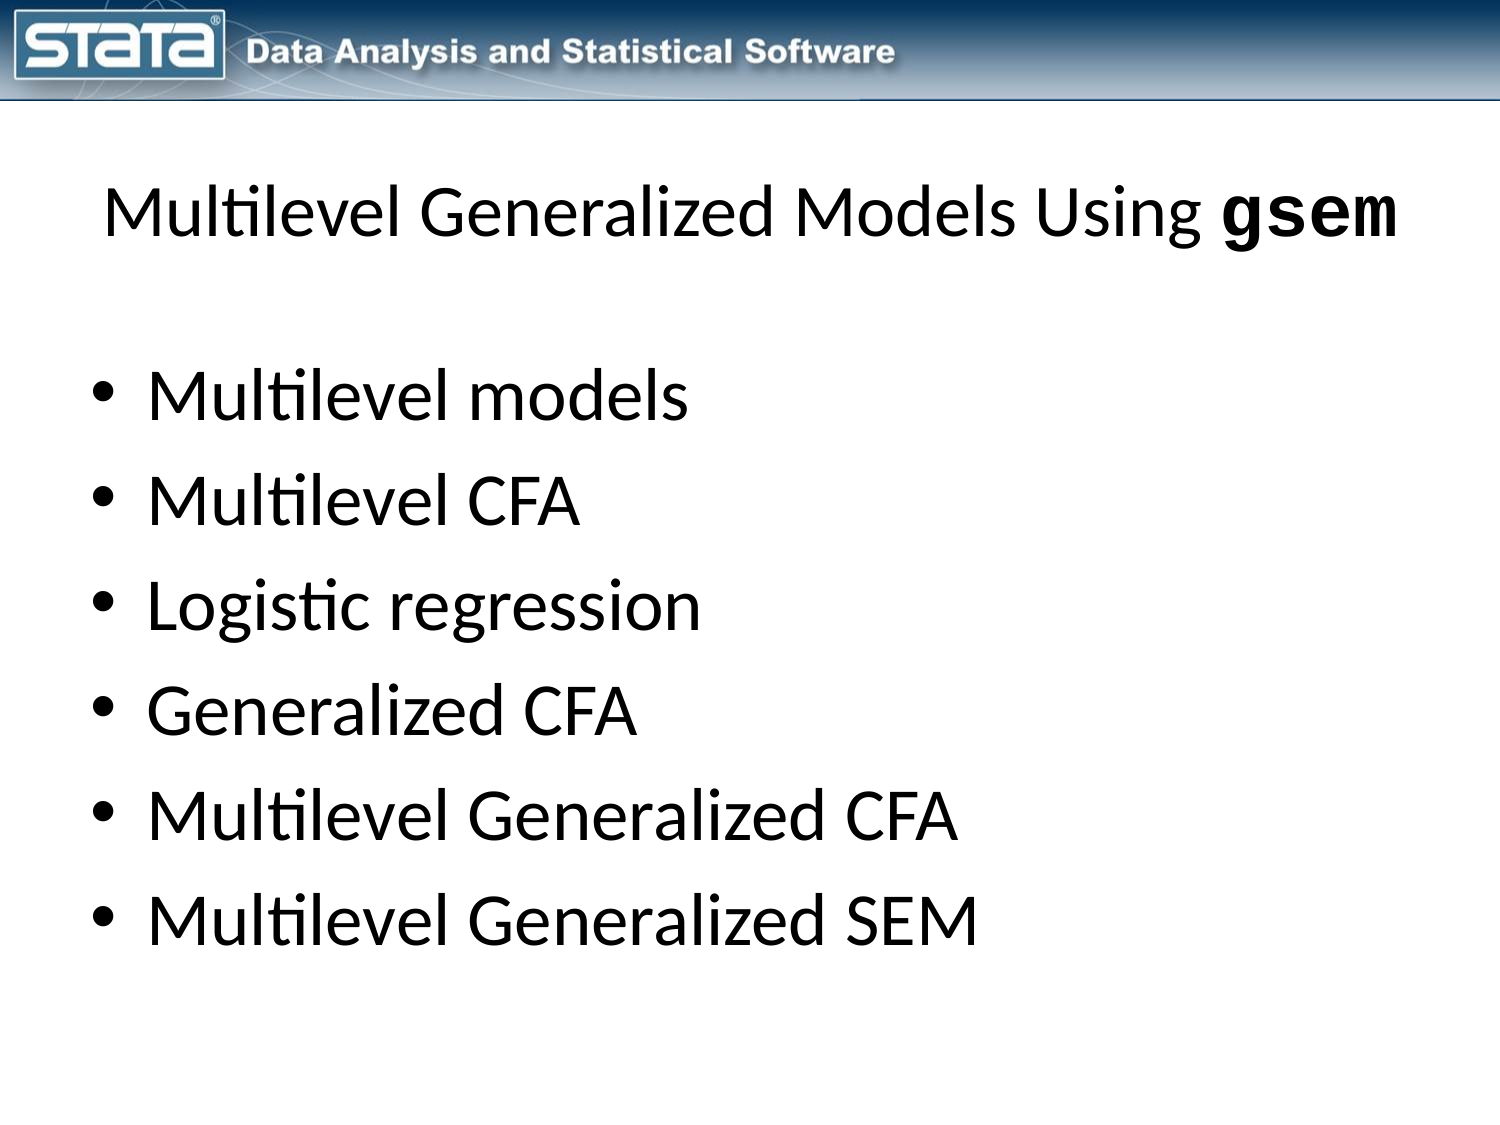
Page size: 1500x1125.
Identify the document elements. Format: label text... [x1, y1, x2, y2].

title Multilevel Generalized Models Using gsem [0, 125, 1500, 288]
picture [0, 0, 1500, 101]
list Multilevel models Multilevel CFA Logistic regression Generalized CFA Multilevel Generalized CFA Multilevel Generalized SEM [75, 337, 1425, 1000]
